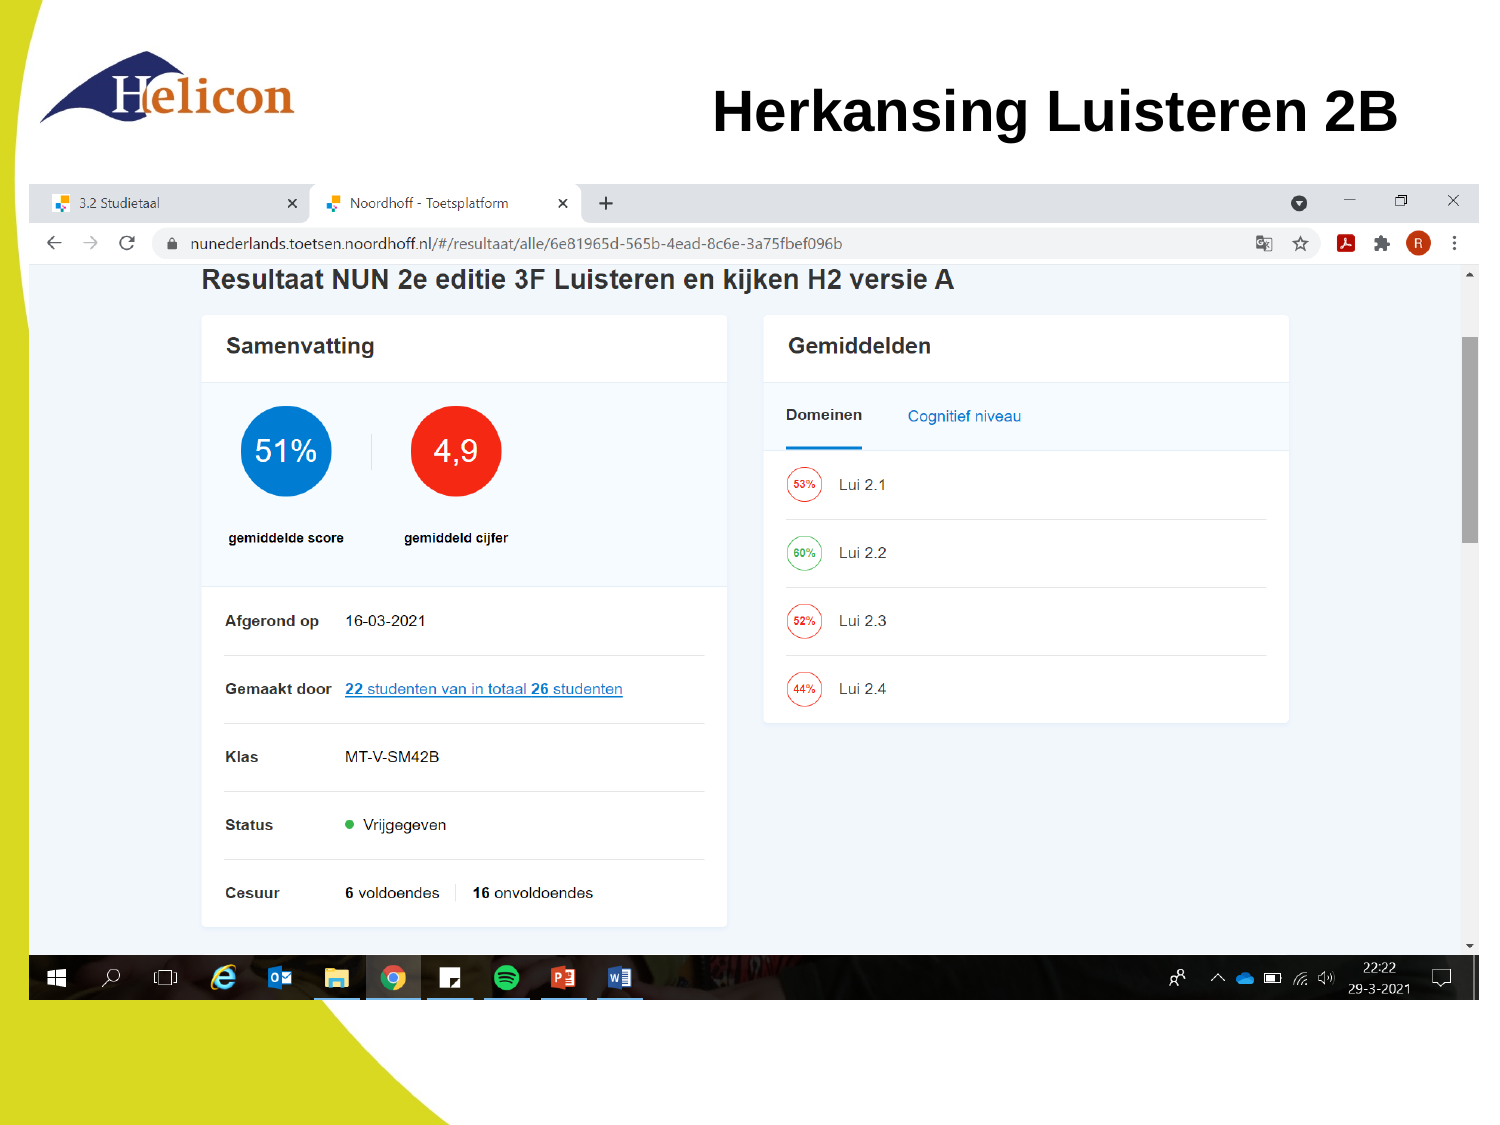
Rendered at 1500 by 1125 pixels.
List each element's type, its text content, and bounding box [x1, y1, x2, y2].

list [29, 184, 1479, 1000]
picture [0, 0, 1500, 1125]
title Herkansing Luisteren 2B [324, 54, 1415, 161]
